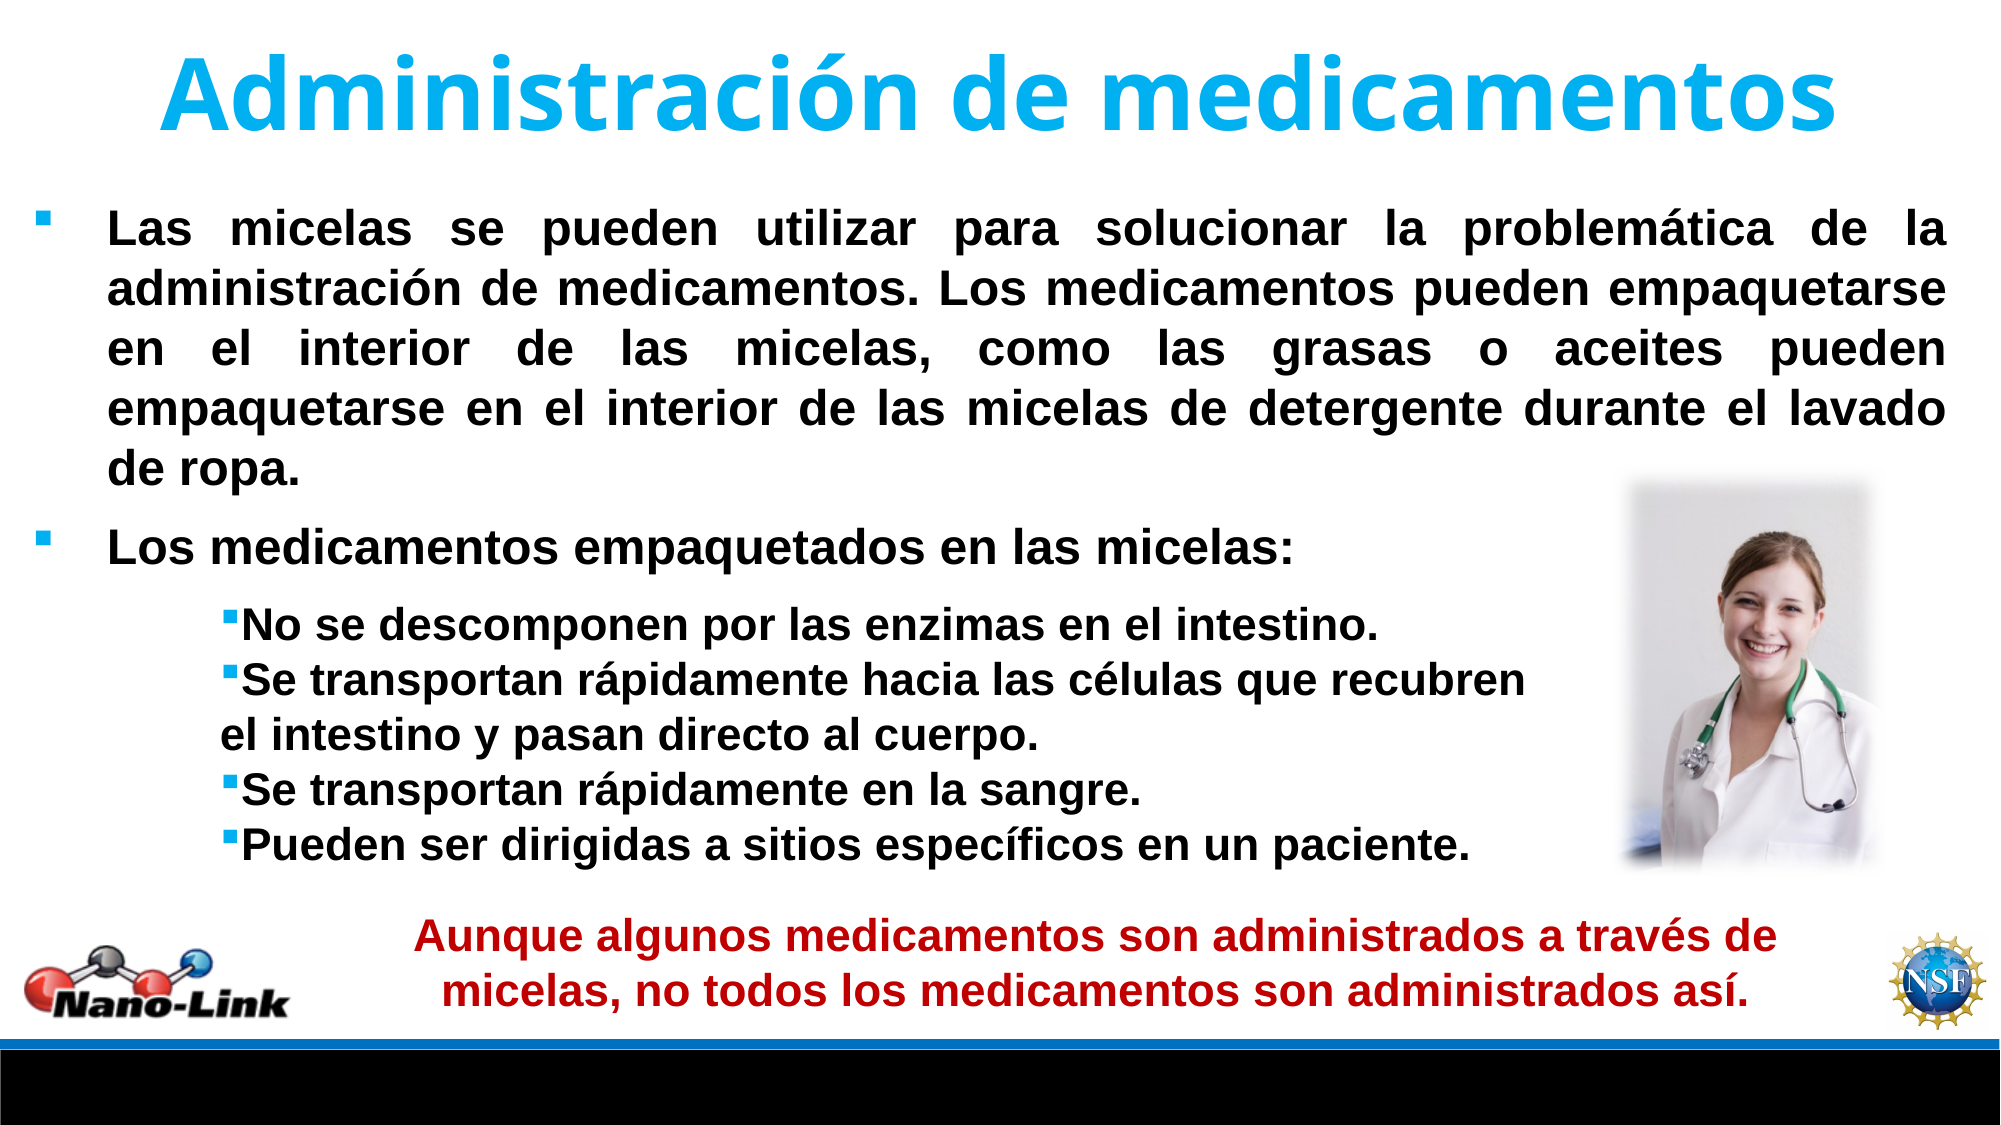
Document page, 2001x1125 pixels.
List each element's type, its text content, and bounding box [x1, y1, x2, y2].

picture [1886, 931, 1988, 1032]
picture [16, 935, 305, 1032]
picture [1611, 464, 1888, 878]
text_box Las micelas se pueden utilizar para solucionar la problemática de la administración de medicamentos. Los medicamentos pueden empaquetarse en el interior de las micelas, como las grasas o aceites pueden empaquetarse en el interior de las micelas de detergente durante el lavado de ropa. Los medicamentos empaquetados en las micelas: No se descomponen por las enzimas en el intestino. Se transportan rápidamente hacia las células que recubren el intestino y pasan directo al cuerpo. Se transportan rápidamente en la sangre. Pueden ser dirigidas a sitios específicos en un paciente. [17, 187, 1963, 825]
text_box Aunque algunos medicamentos son administrados a través de micelas, no todos los medicamentos son administrados así. [304, 898, 1887, 1024]
text_box Administración de medicamentos [0, 5, 2000, 163]
